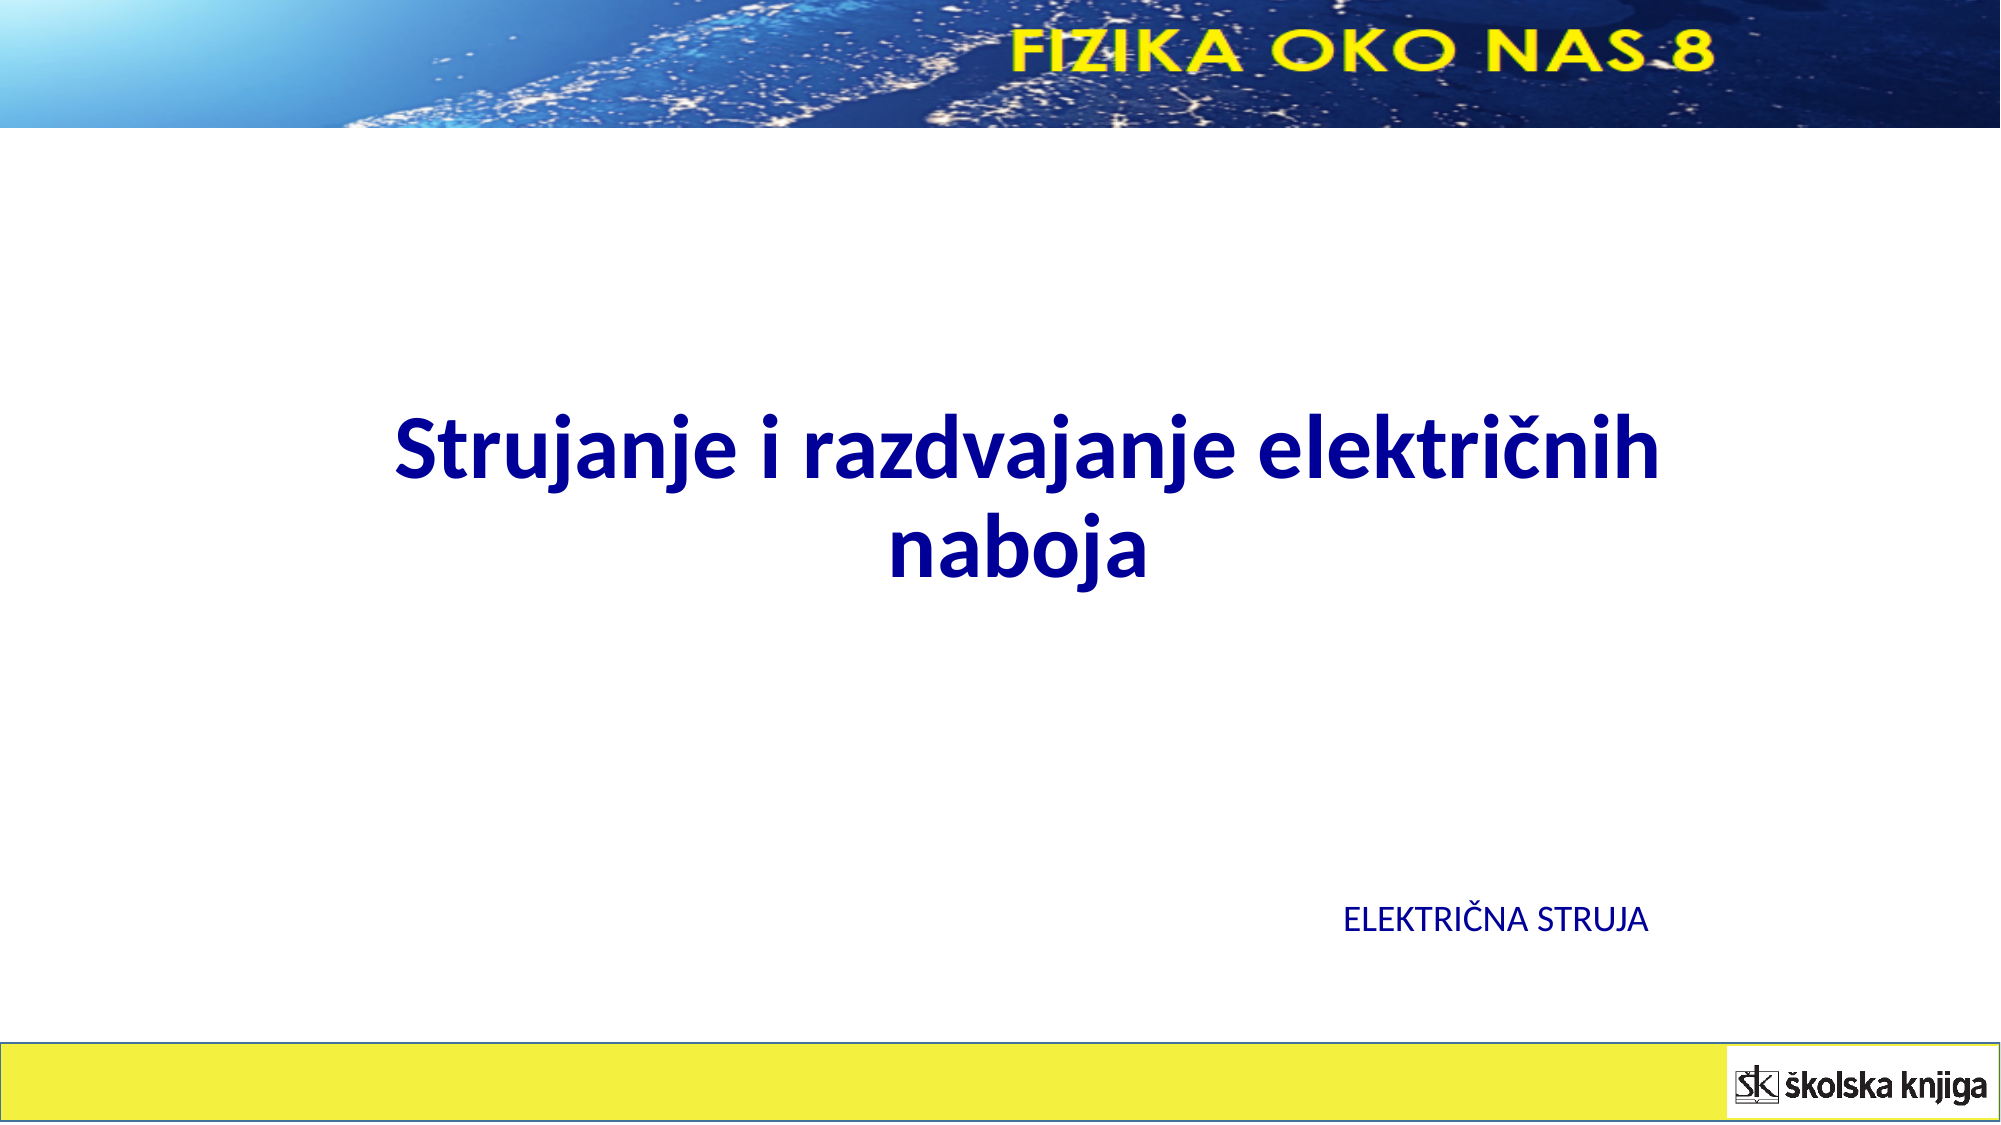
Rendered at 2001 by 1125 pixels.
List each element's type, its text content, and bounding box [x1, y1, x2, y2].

subtitle Strujanje i razdvajanje električnih naboja [279, 391, 1780, 663]
picture [1727, 1046, 1998, 1118]
picture [0, 0, 2000, 128]
text_box ELEKTRIČNA STRUJA [1328, 886, 1835, 947]
